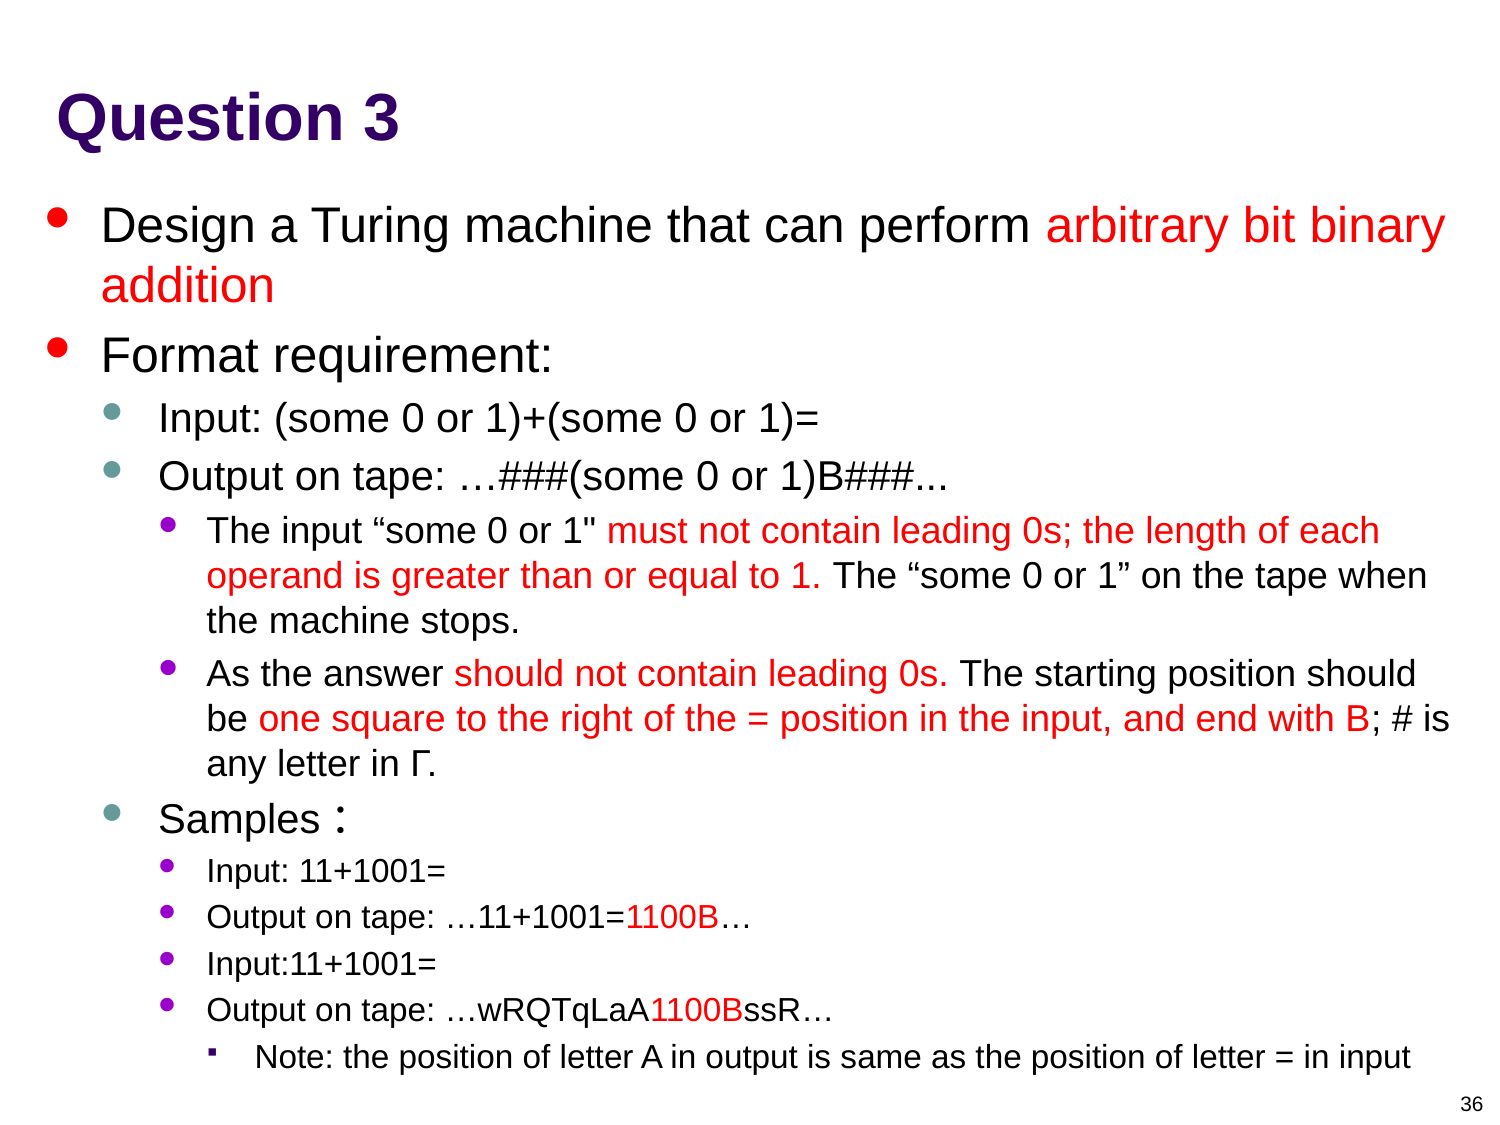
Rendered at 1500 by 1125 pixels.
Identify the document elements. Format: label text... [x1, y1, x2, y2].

slide_number 36 [1378, 1083, 1499, 1125]
list Design a Turing machine that can perform arbitrary bit binary addition Format requirement: Input: (some 0 or 1)+(some 0 or 1)= Output on tape: …###(some 0 or 1)B###... The input “some 0 or 1" must not contain leading 0s; the length of each operand is greater than or equal to 1. The “some 0 or 1” on the tape when the machine stops. As the answer should not contain leading 0s. The starting position should be one square to the right of the = position in the input, and end with B; # is any letter in Γ. Samples： Input: 11+1001= Output on tape: …11+1001=1100B… Input:11+1001= Output on tape: …wRQTqLaA1100BssR… Note: the position of letter A in output is same as the position of letter = in input [29, 184, 1483, 1083]
title Question 3 [41, 19, 1471, 162]
